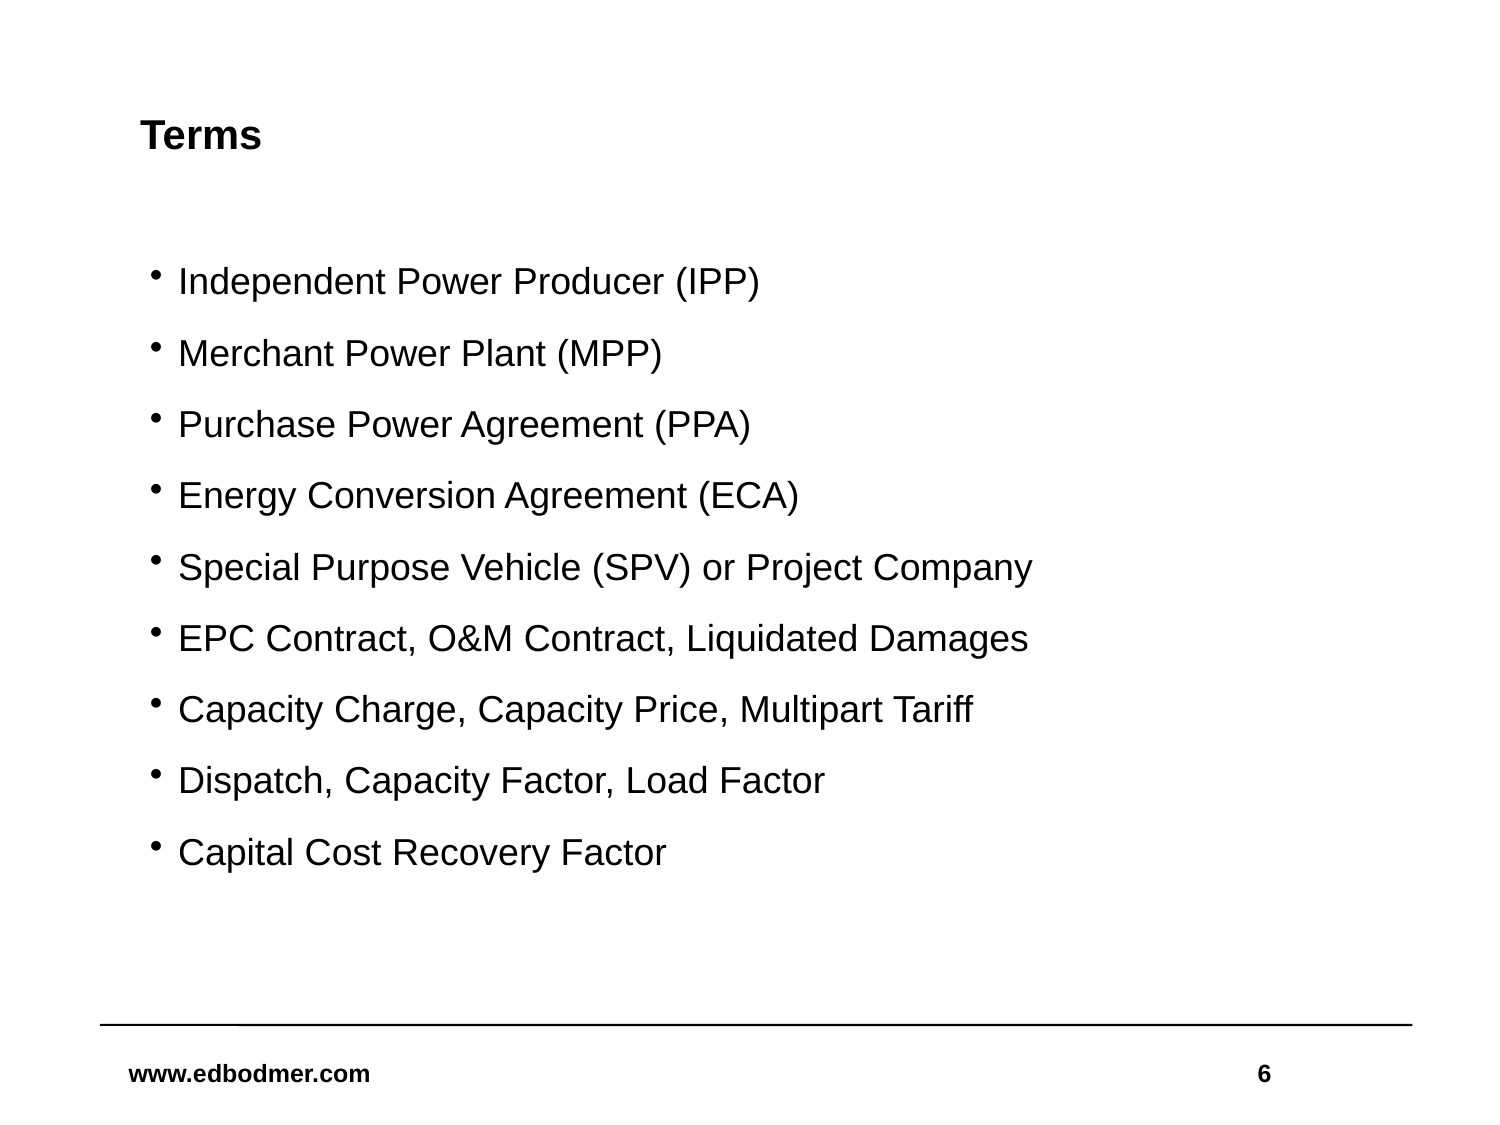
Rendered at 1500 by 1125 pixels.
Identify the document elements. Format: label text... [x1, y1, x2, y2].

list Independent Power Producer (IPP) Merchant Power Plant (MPP) Purchase Power Agreement (PPA) Energy Conversion Agreement (ECA) Special Purpose Vehicle (SPV) or Project Company EPC Contract, O&M Contract, Liquidated Damages Capacity Charge, Capacity Price, Multipart Tariff Dispatch, Capacity Factor, Load Factor Capital Cost Recovery Factor [125, 249, 1375, 1000]
title Terms [125, 99, 1288, 225]
